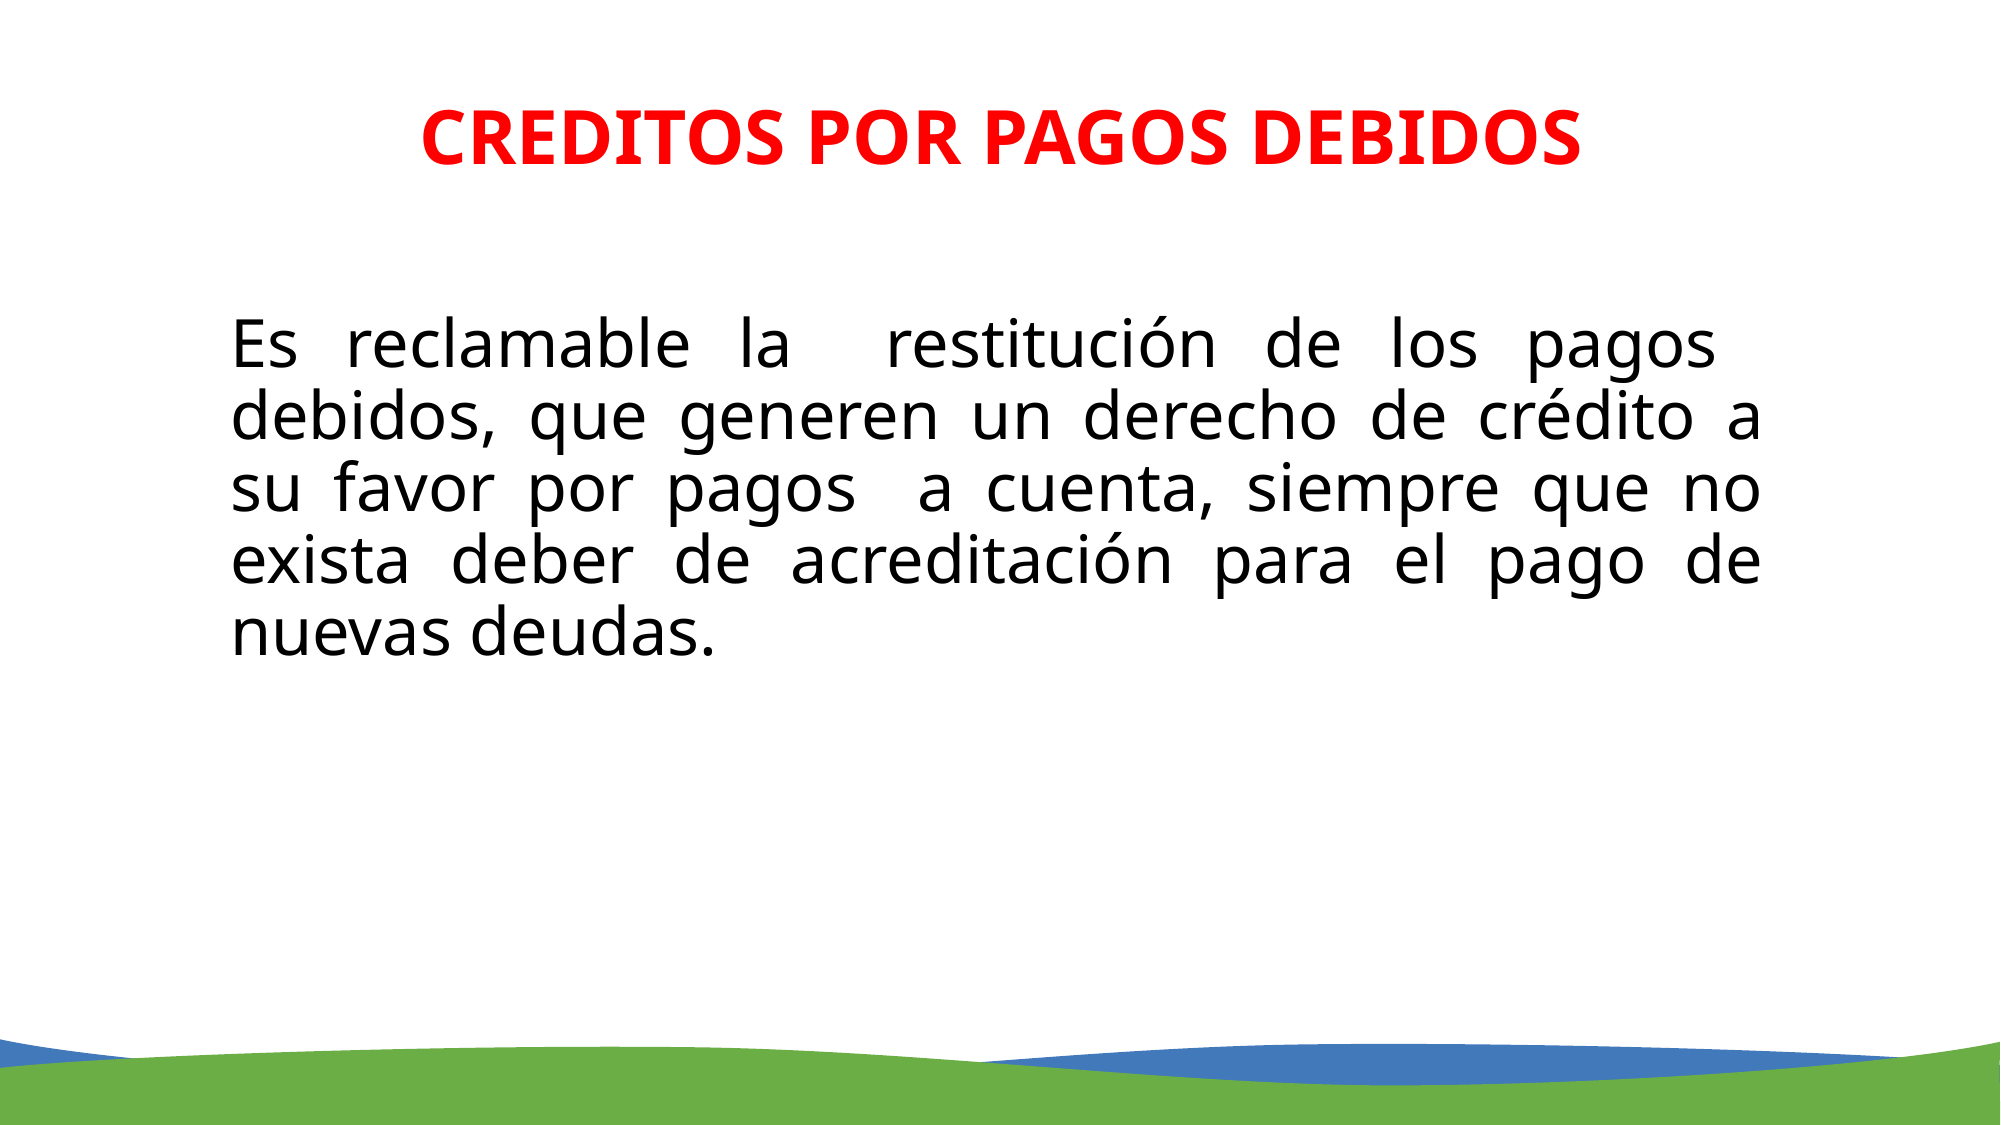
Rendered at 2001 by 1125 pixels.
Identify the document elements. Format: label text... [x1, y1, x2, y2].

text_box Es reclamable la restitución de los pagos debidos, que generen un derecho de crédito a su favor por pagos a cuenta, siempre que no exista deber de acreditación para el pago de nuevas deudas. [215, 221, 1781, 1054]
title CREDITOS POR PAGOS DEBIDOS [404, 59, 1863, 221]
